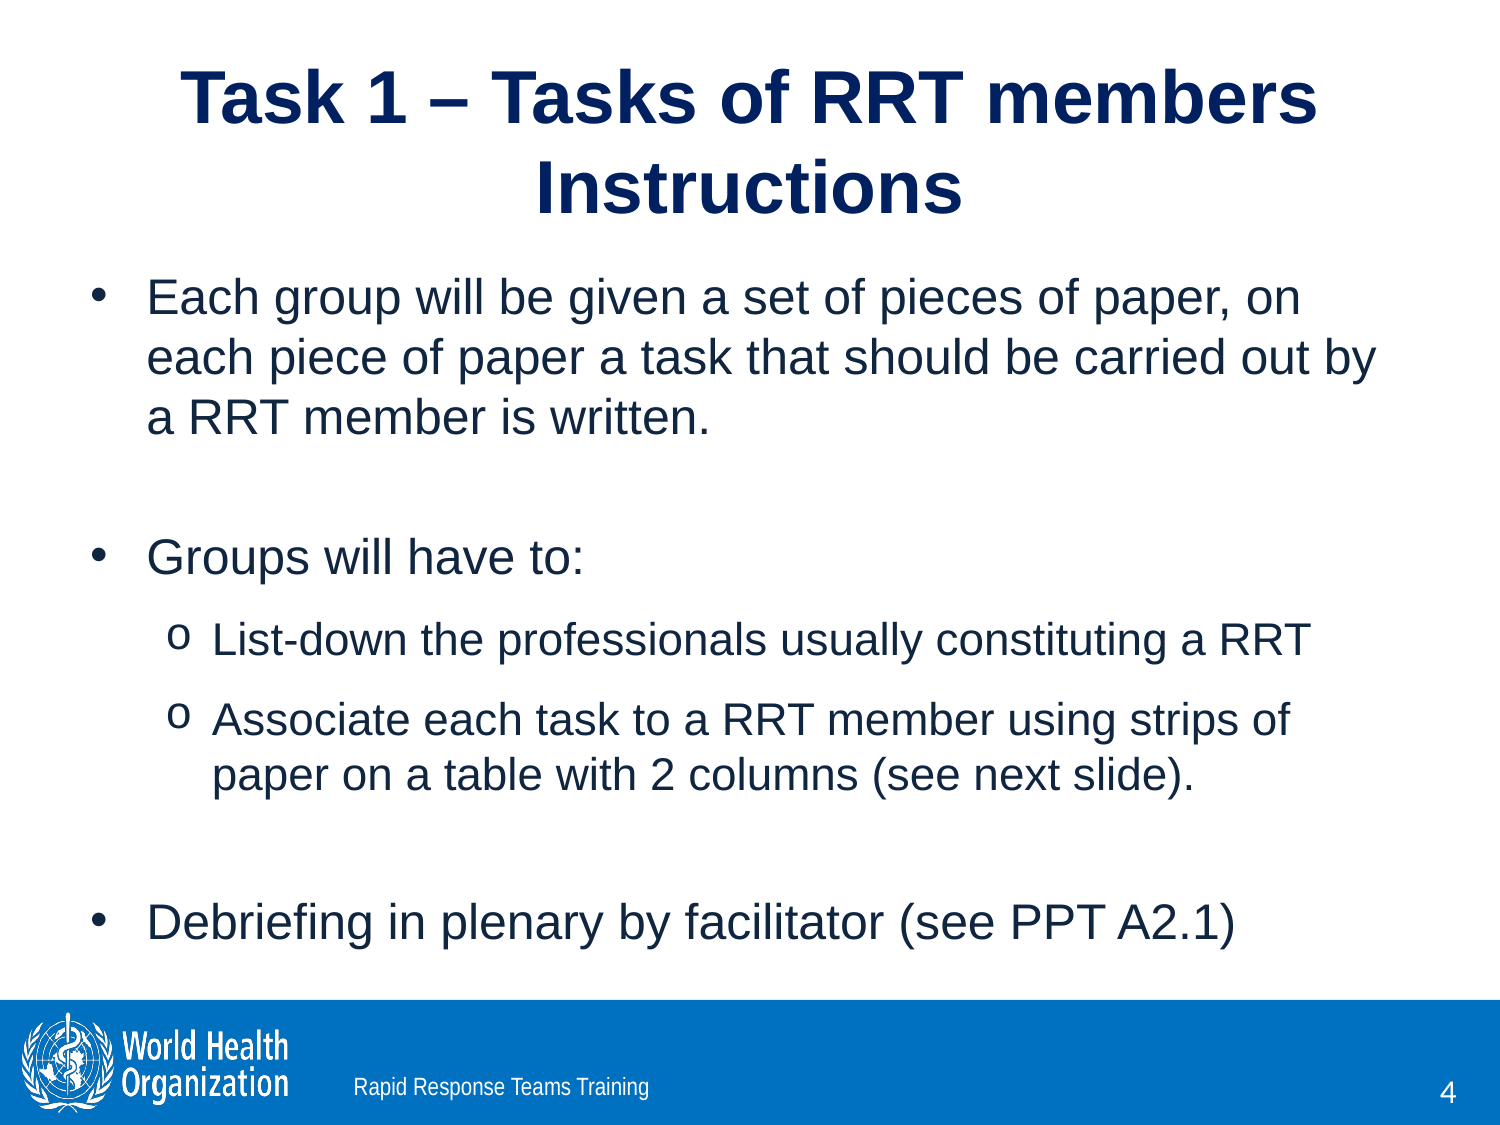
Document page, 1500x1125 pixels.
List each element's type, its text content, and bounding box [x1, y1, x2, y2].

list Each group will be given a set of pieces of paper, on each piece of paper a task that should be carried out by a RRT member is written. Groups will have to: List-down the professionals usually constituting a RRT Associate each task to a RRT member using strips of paper on a table with 2 columns (see next slide). Debriefing in plenary by facilitator (see PPT A2.1) [75, 257, 1425, 1000]
title Task 1 – Tasks of RRT members Instructions [75, 45, 1425, 233]
picture [21, 1012, 288, 1113]
